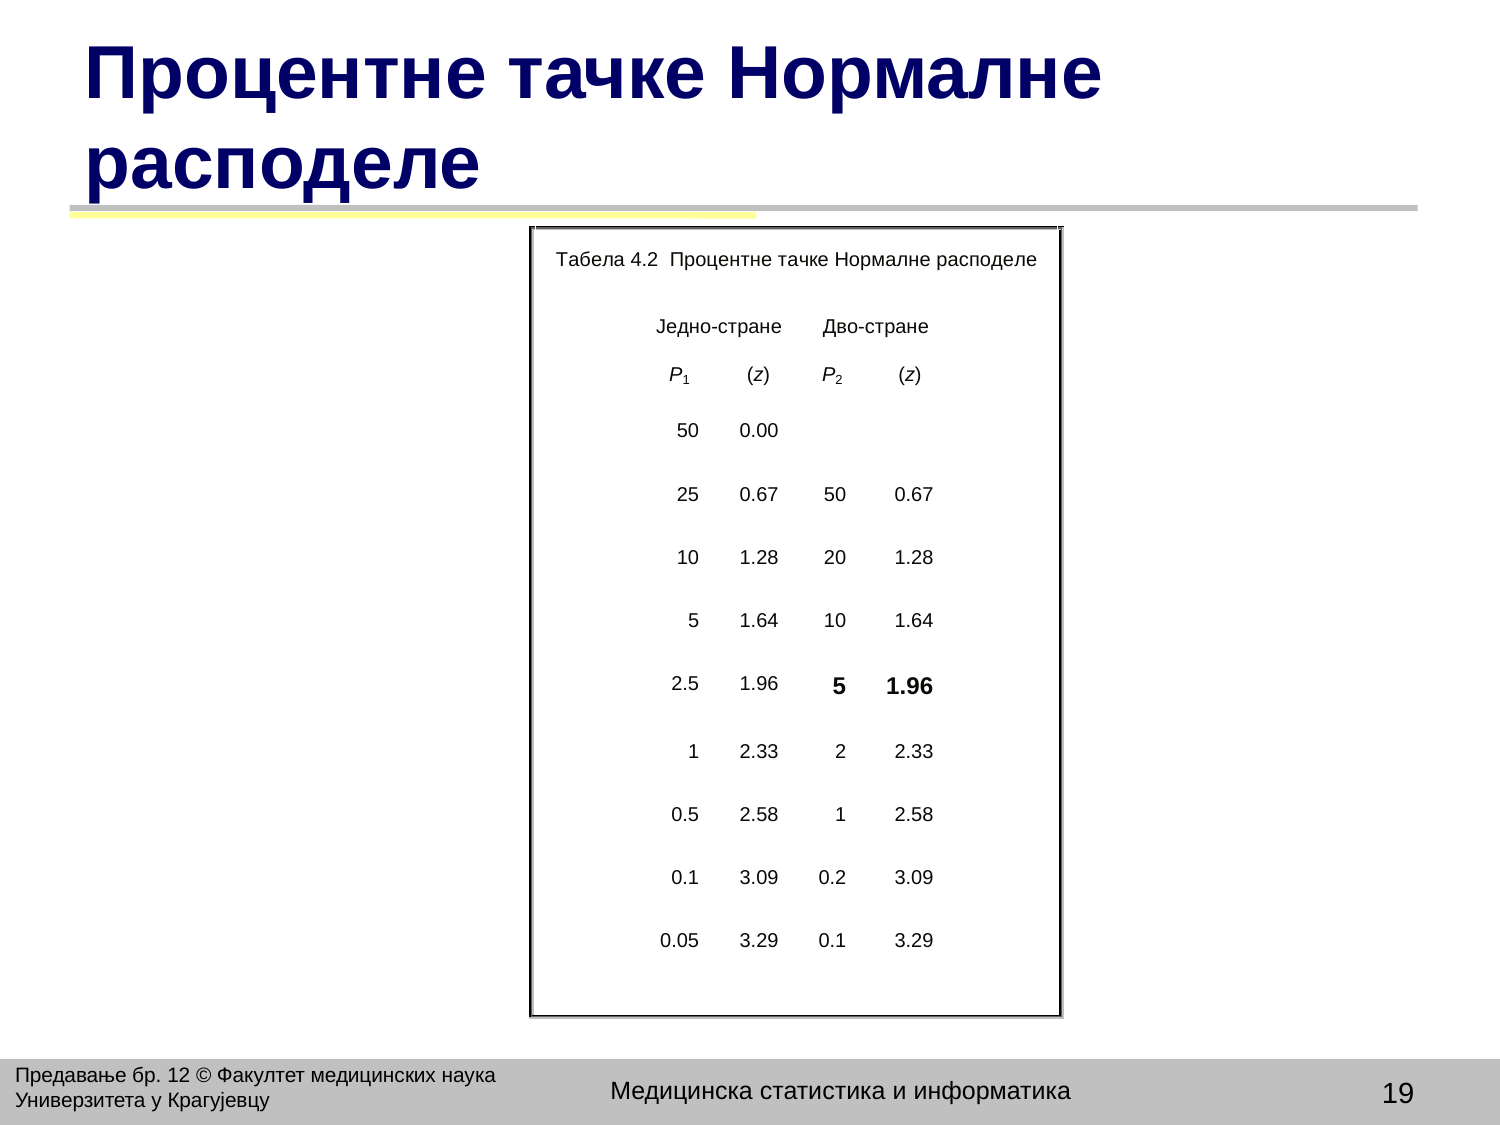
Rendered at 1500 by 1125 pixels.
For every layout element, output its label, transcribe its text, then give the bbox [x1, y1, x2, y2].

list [313, 225, 1278, 1055]
slide_number Предавање бр. 12 © Факултет медицинских наука Универзитета у Крагујевцу [0, 1053, 601, 1108]
footer Медицинска статистика и информатика [512, 1066, 1170, 1125]
slide_number 19 [1181, 1066, 1430, 1125]
title Процентне тачке Нормалне расподеле [69, 19, 1426, 208]
